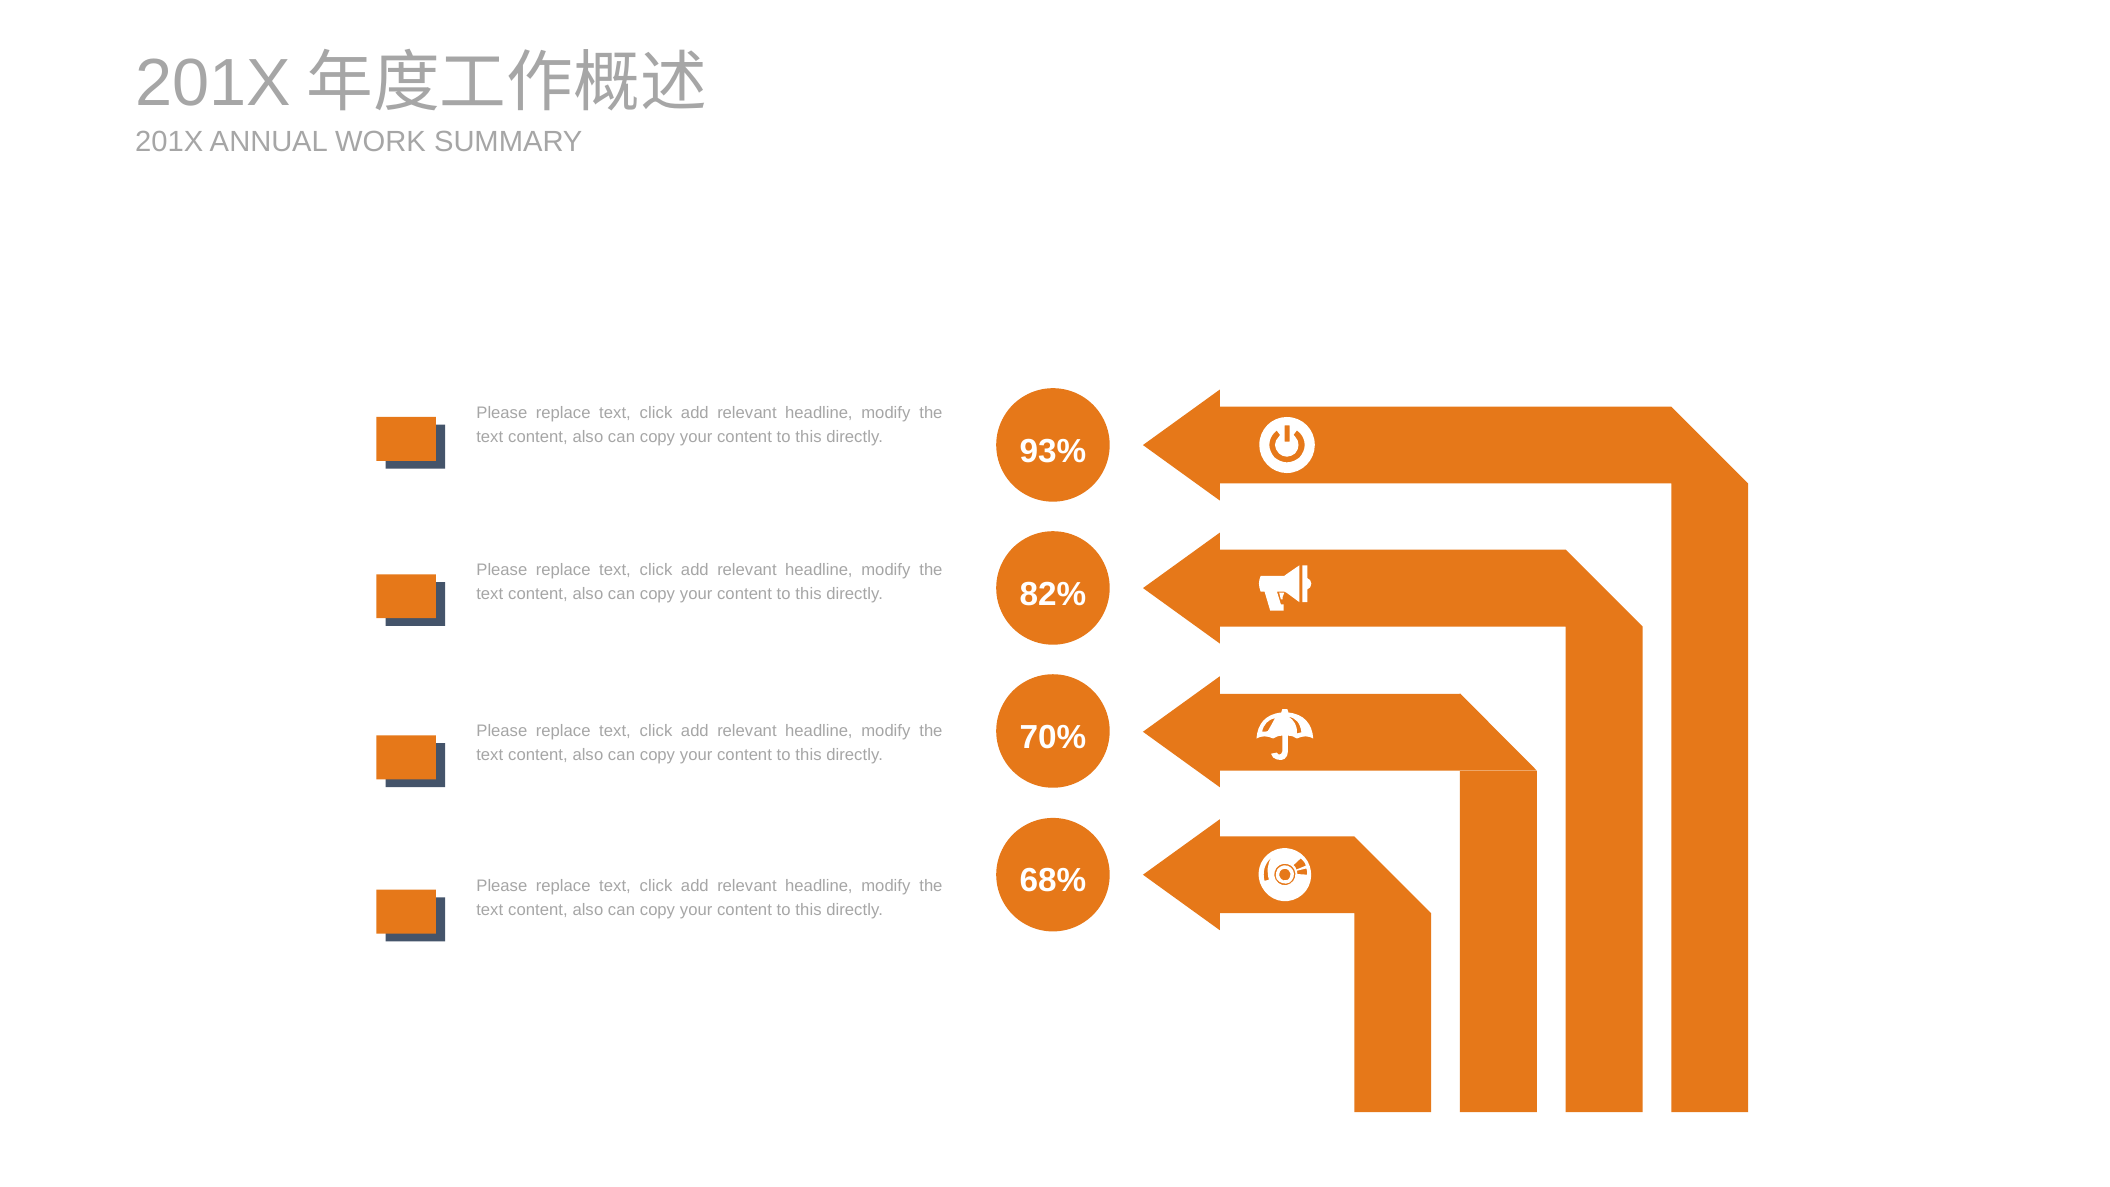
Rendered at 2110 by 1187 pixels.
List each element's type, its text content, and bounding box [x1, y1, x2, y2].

text_box Please replace text, click add relevant headline, modify the text content, also can copy your content to this directly. [461, 708, 959, 772]
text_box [376, 735, 446, 788]
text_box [996, 674, 1110, 788]
text_box Please replace text, click add relevant headline, modify the text content, also can copy your content to this directly. [461, 547, 959, 611]
text_box 201X ANNUAL WORK SUMMARY [135, 122, 596, 158]
text_box 201X年度工作概述 [135, 38, 783, 119]
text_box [996, 388, 1110, 502]
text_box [376, 574, 446, 626]
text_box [1142, 819, 1432, 1112]
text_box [1142, 389, 1749, 1112]
text_box Please replace text, click add relevant headline, modify the text content, also can copy your content to this directly. [461, 390, 959, 453]
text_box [376, 416, 446, 469]
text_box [996, 531, 1110, 645]
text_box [996, 817, 1110, 932]
text_box Please replace text, click add relevant headline, modify the text content, also can copy your content to this directly. [461, 863, 959, 926]
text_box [376, 889, 446, 942]
